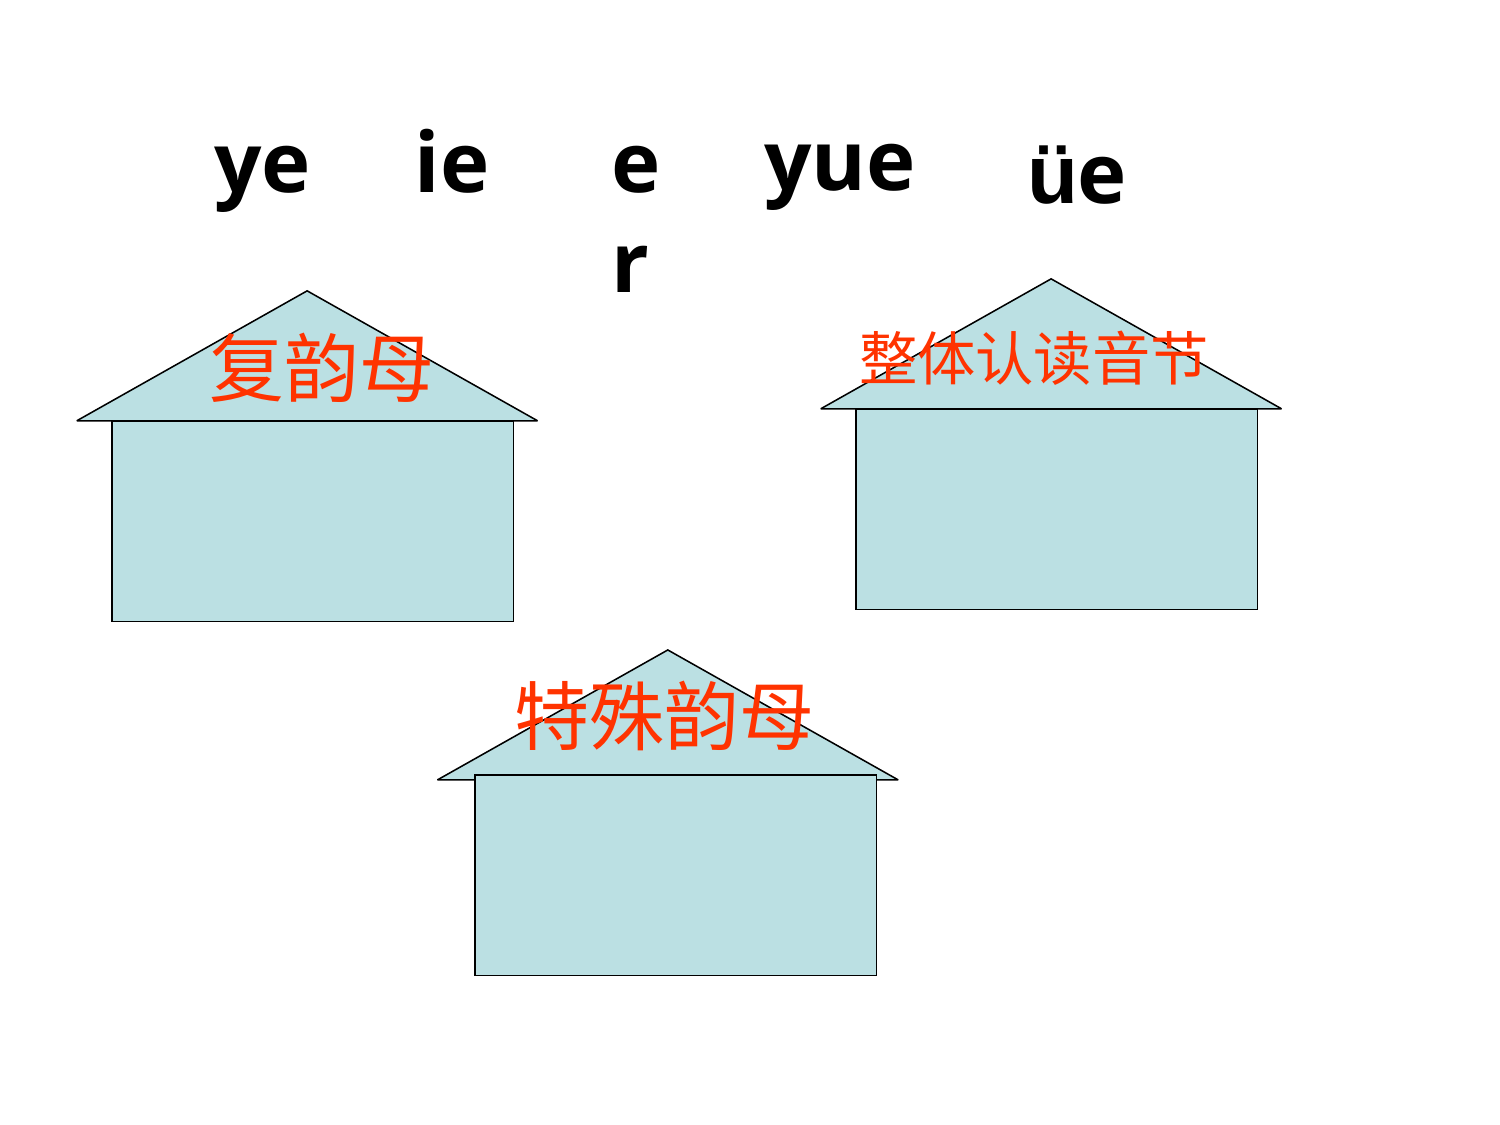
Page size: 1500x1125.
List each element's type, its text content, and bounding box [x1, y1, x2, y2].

text_box [820, 395, 1282, 409]
text_box 复韵母 [194, 314, 475, 419]
text_box [474, 774, 877, 976]
text_box 特殊韵母 [500, 662, 850, 768]
text_box [266, 290, 349, 314]
text_box [988, 278, 1114, 314]
text_box [76, 354, 538, 421]
text_box yue [750, 99, 975, 215]
text_box er [596, 101, 713, 317]
text_box 整体认读音节 [844, 314, 1376, 400]
text_box üe [1012, 112, 1175, 228]
text_box ye [200, 101, 345, 217]
text_box ie [399, 101, 515, 217]
text_box [856, 409, 1258, 610]
text_box [437, 744, 899, 780]
text_box [646, 649, 690, 662]
text_box [112, 420, 514, 622]
